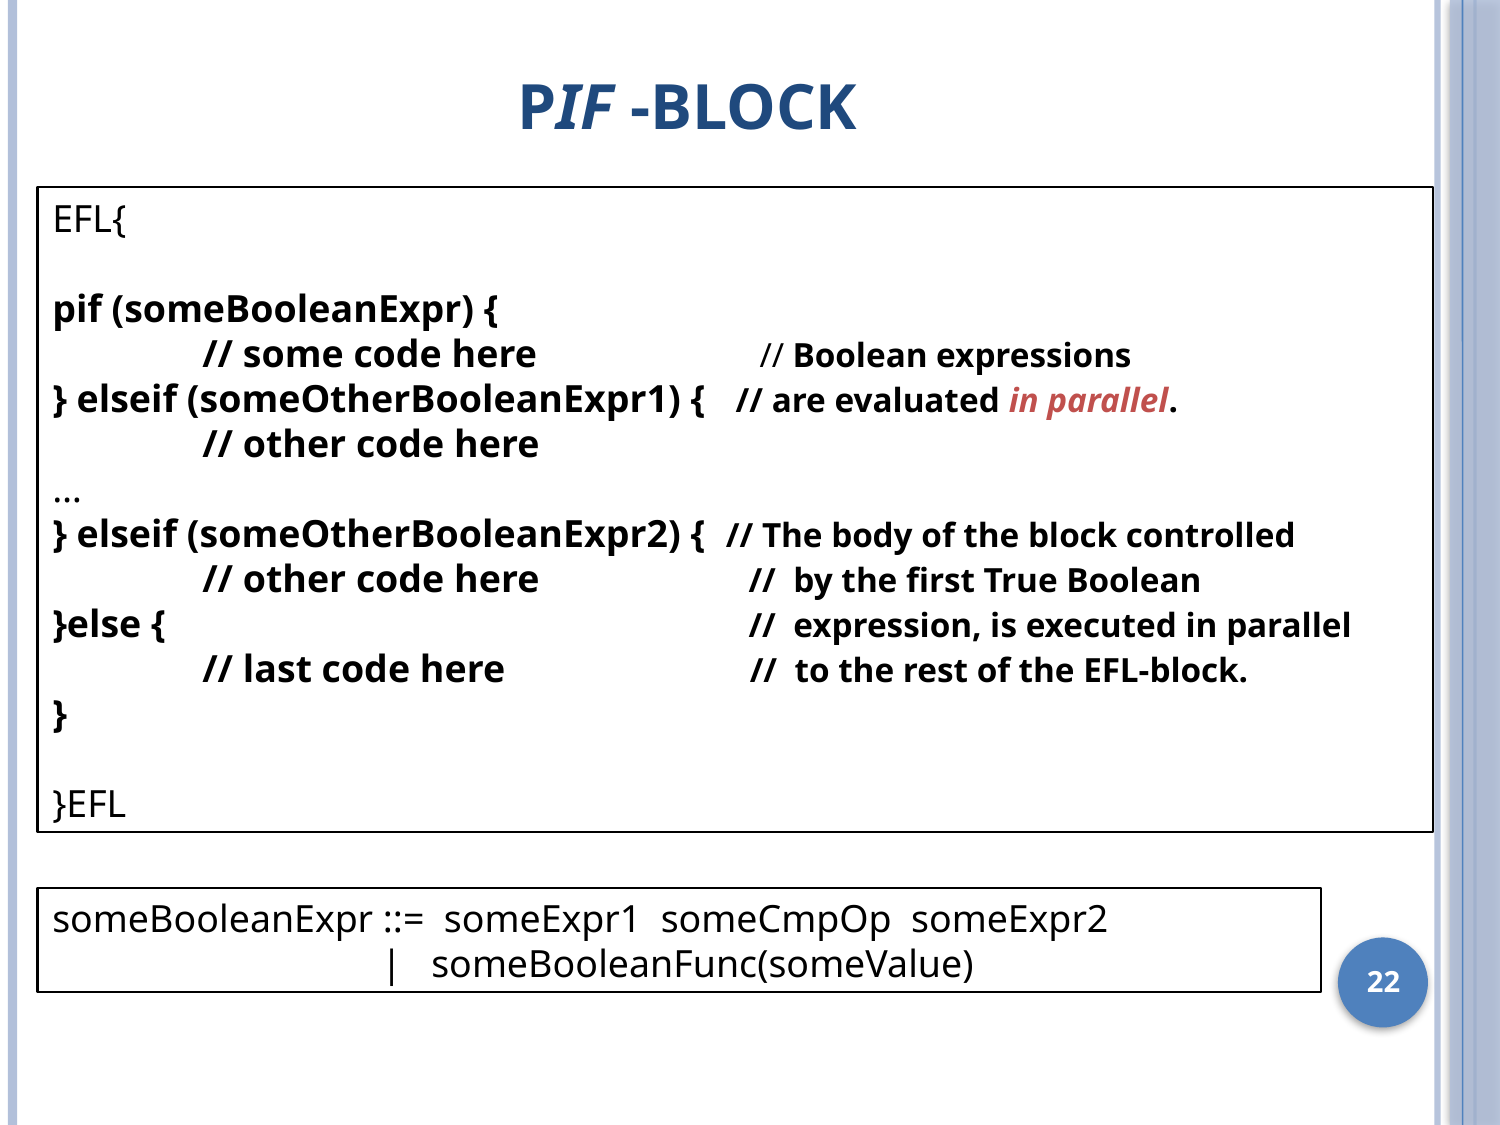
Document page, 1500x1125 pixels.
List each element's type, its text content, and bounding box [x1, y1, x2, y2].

title pif -block [75, 50, 1300, 150]
text_box someBooleanExpr ::= someExpr1 someCmpOp someExpr2 | someBooleanFunc(someValue) [37, 887, 1321, 993]
slide_number 22 [1333, 940, 1434, 1027]
text_box EFL{ pif (someBooleanExpr) { // some code here // Boolean expressions } elseif (someOtherBooleanExpr1) { // are evaluated in parallel. // other code here … } elseif (someOtherBooleanExpr2) { // The body of the block controlled // other code here // by the first True Boolean }else { // expression, is executed in parallel // last code here // to the rest of the EFL-block. } }EFL [37, 187, 1434, 833]
